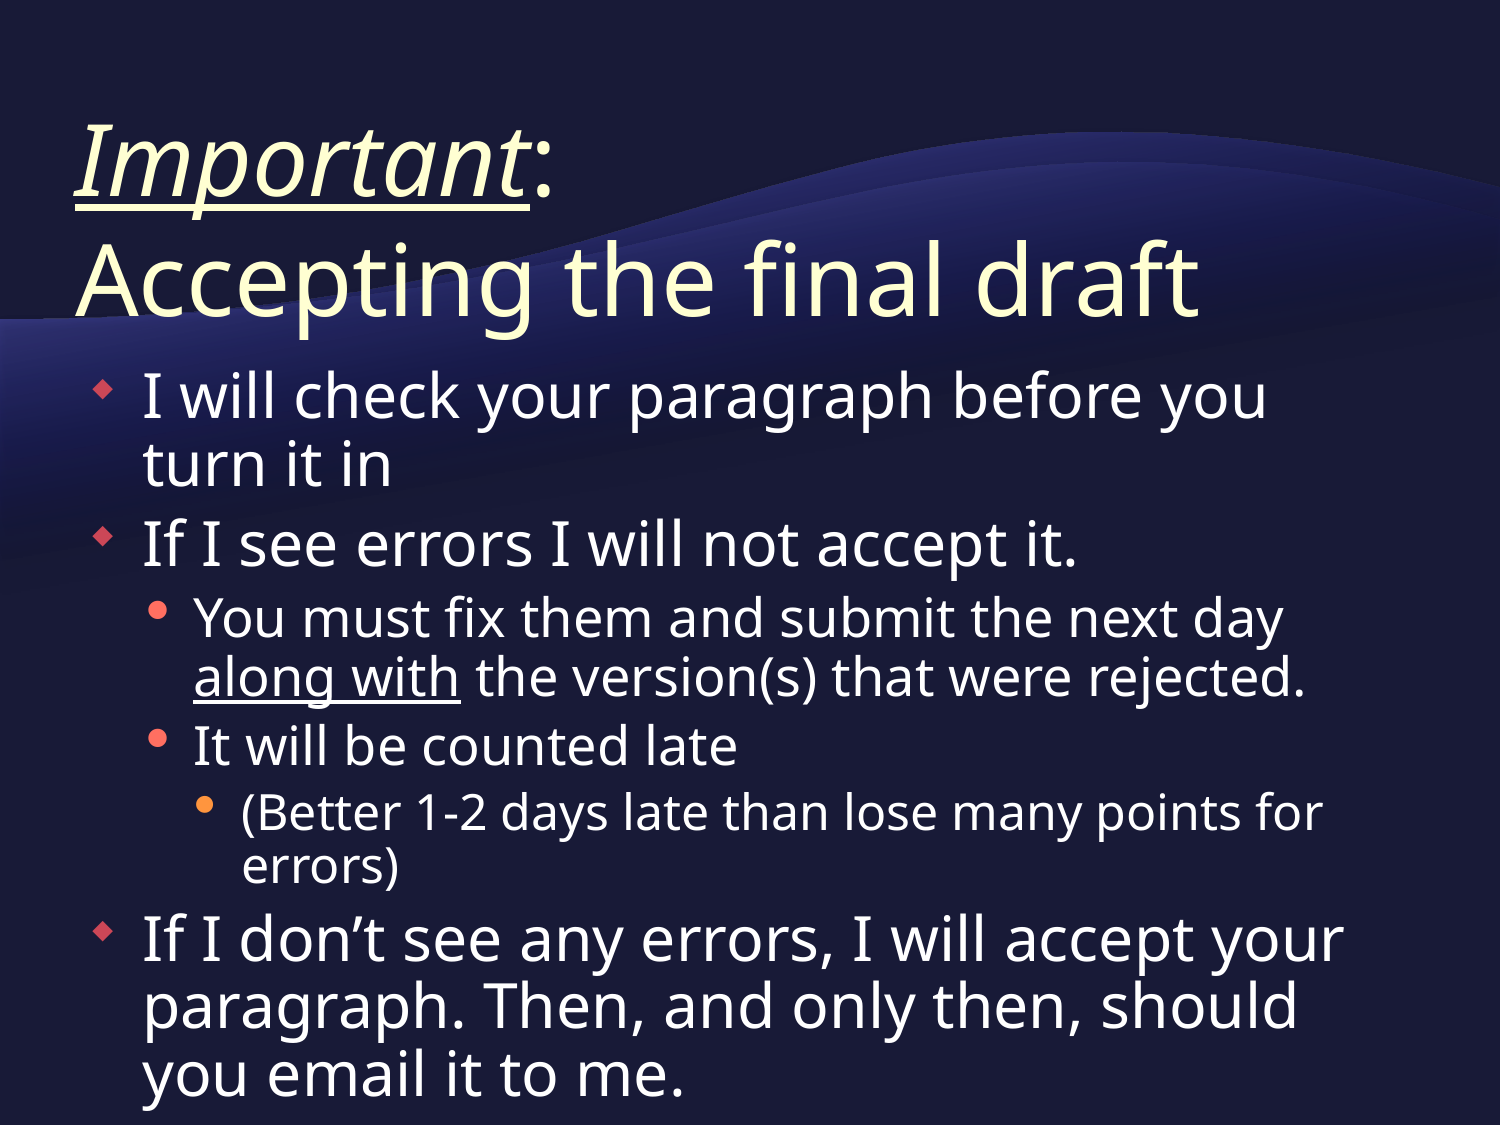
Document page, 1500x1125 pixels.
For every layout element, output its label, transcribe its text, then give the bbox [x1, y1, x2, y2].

list I will check your paragraph before you turn it in If I see errors I will not accept it. You must fix them and submit the next day along with the version(s) that were rejected. It will be counted late (Better 1-2 days late than lose many points for errors) If I don’t see any errors, I will accept your paragraph. Then, and only then, should you email it to me. [75, 357, 1425, 1033]
title Important: Accepting the final draft [75, 87, 1425, 338]
